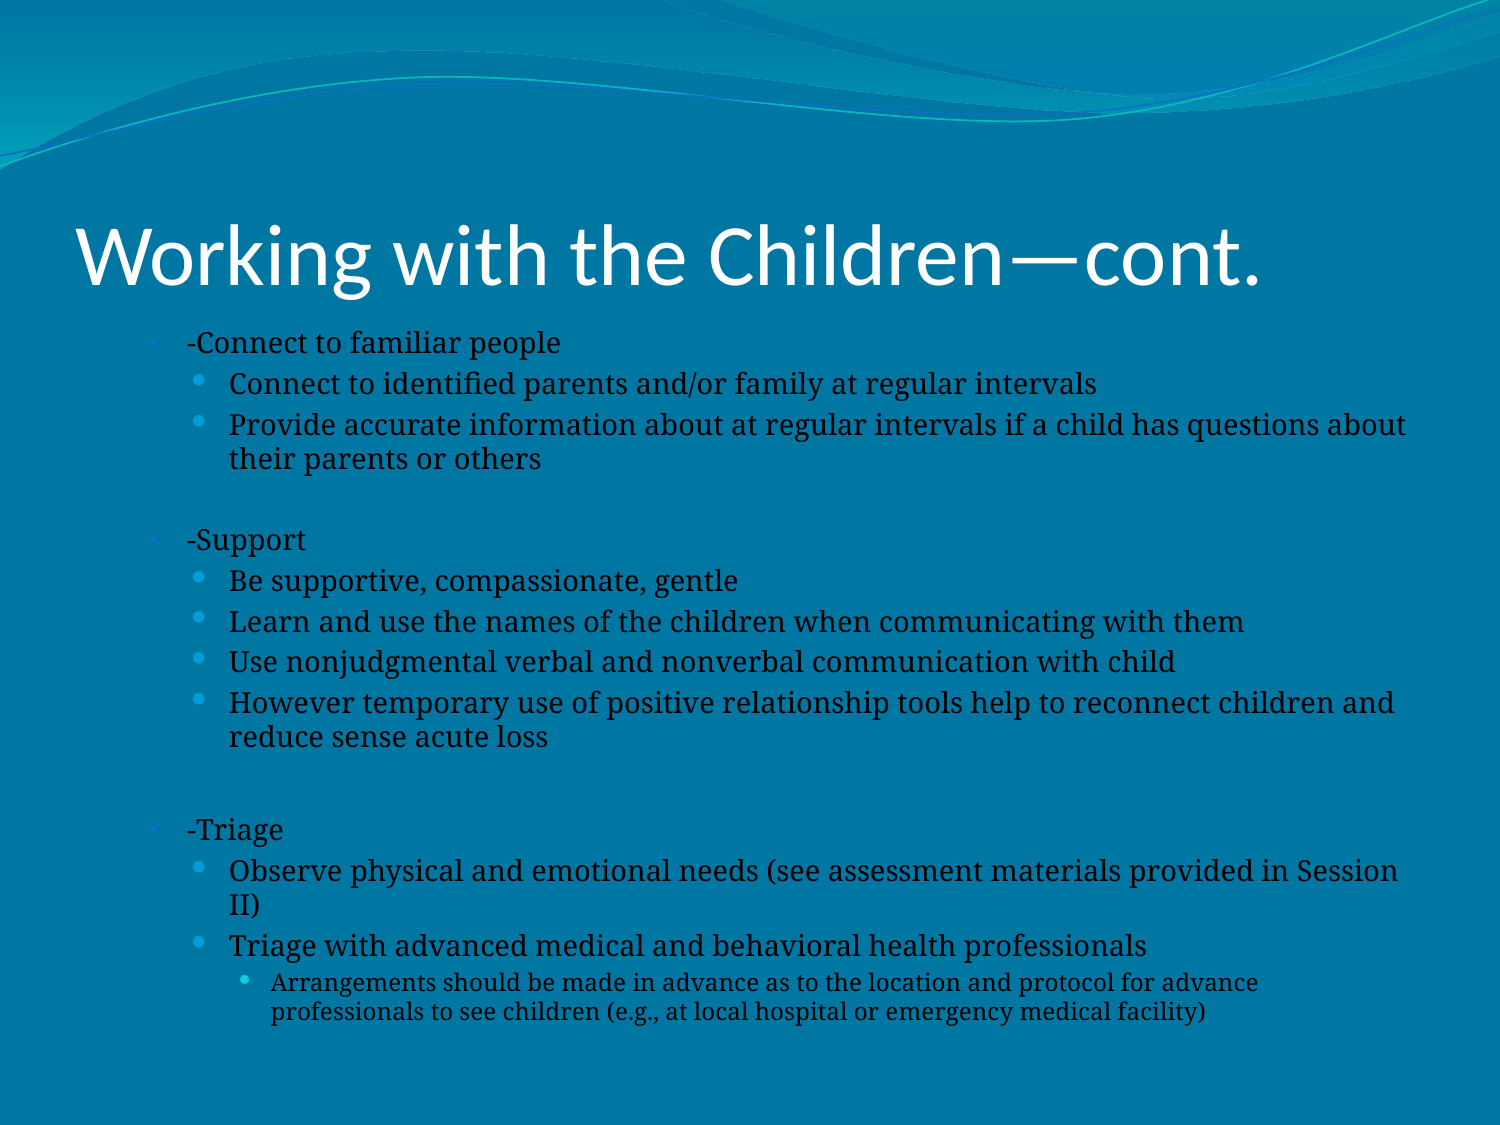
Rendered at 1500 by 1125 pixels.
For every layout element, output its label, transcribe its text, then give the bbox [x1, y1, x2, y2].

title Working with the Children—cont. [75, 115, 1425, 303]
list -Connect to familiar people Connect to identified parents and/or family at regular intervals Provide accurate information about at regular intervals if a child has questions about their parents or others -Support Be supportive, compassionate, gentle Learn and use the names of the children when communicating with them Use nonjudgmental verbal and nonverbal communication with child However temporary use of positive relationship tools help to reconnect children and reduce sense acute loss -Triage Observe physical and emotional needs (see assessment materials provided in Session II) Triage with advanced medical and behavioral health professionals Arrangements should be made in advance as to the location and protocol for advance professionals to see children (e.g., at local hospital or emergency medical facility) [75, 317, 1425, 1038]
